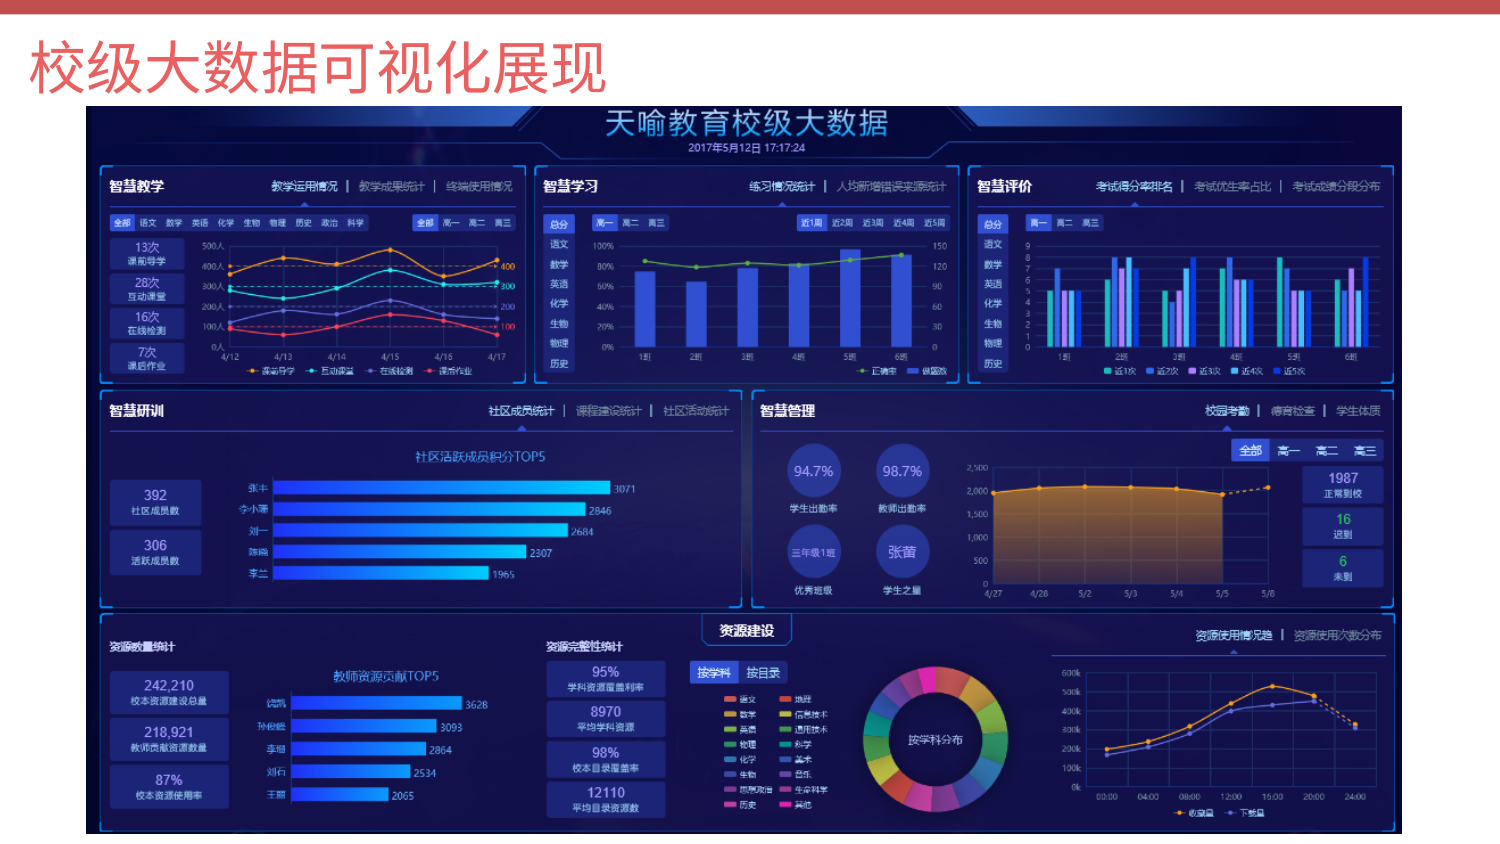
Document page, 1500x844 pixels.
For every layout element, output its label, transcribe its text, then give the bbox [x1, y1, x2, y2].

picture [85, 106, 1403, 834]
title 校级大数据可视化展现 [17, 26, 1471, 107]
